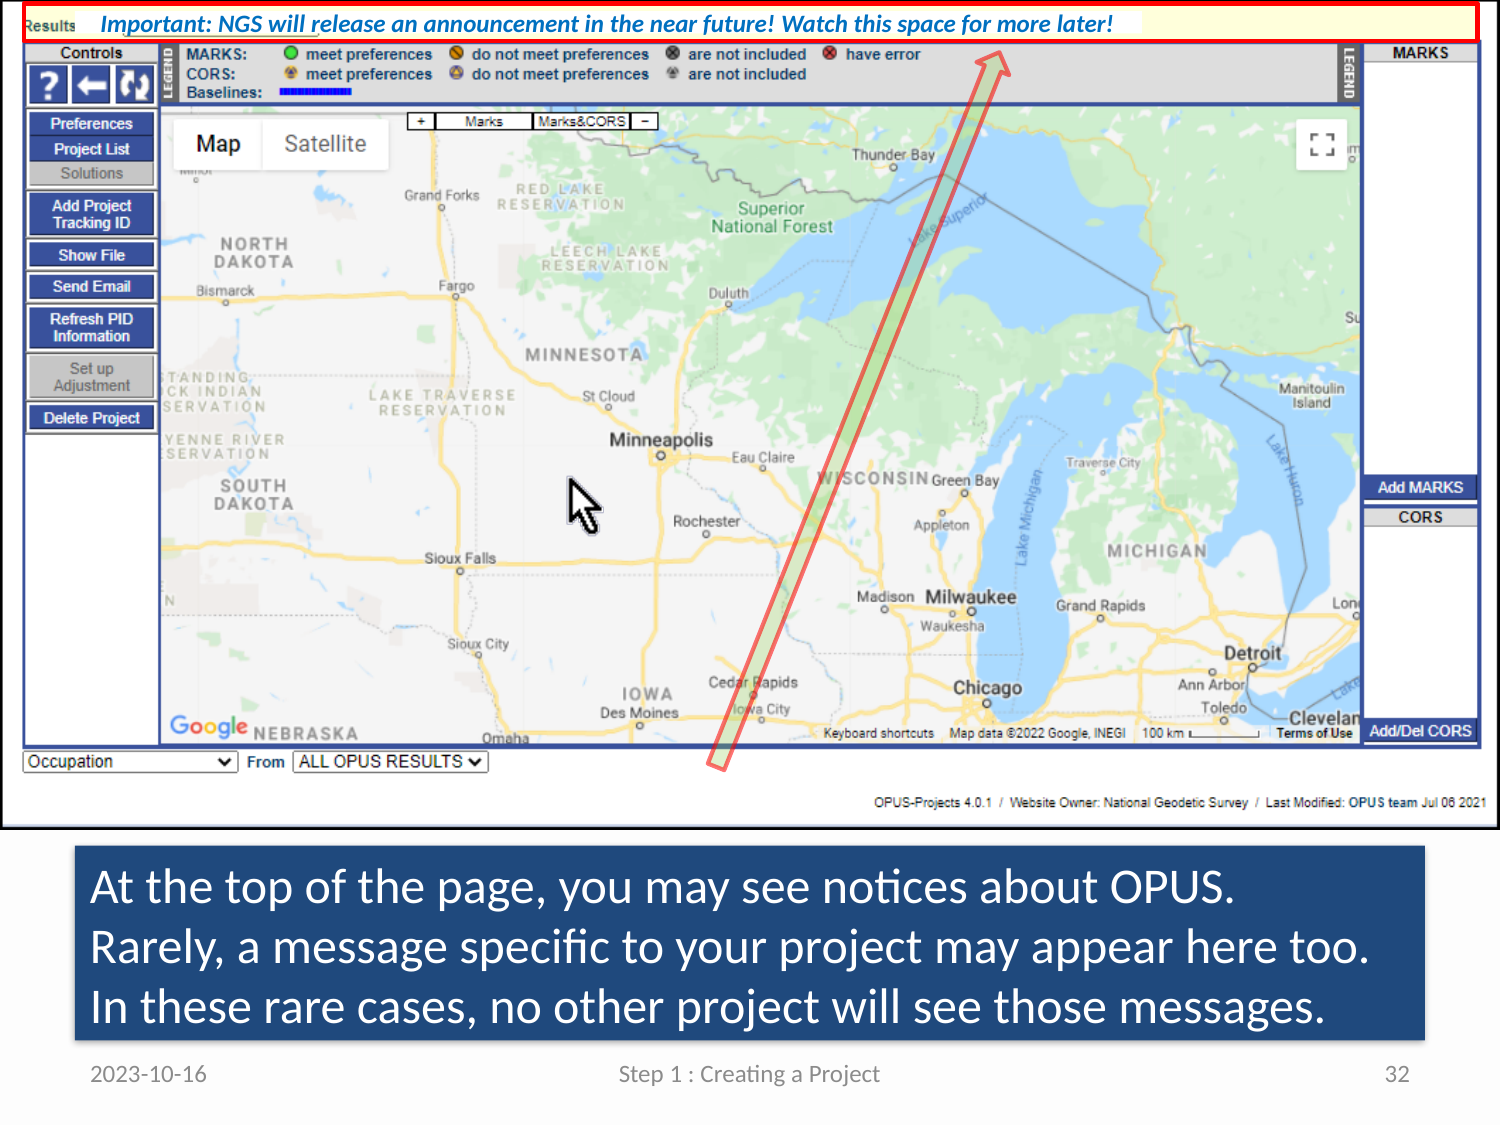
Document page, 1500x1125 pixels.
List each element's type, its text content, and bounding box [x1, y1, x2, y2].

picture [0, 0, 1500, 1125]
text_box At the top of the page, you may see notices about OPUS. Rarely, a message specific to your project may appear here too. In these rare cases, no other project will see those messages. [74, 845, 1425, 1041]
slide_number 32 [1074, 1047, 1425, 1103]
footer Step 1 : Creating a Project [512, 1048, 988, 1103]
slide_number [75, 1047, 425, 1103]
